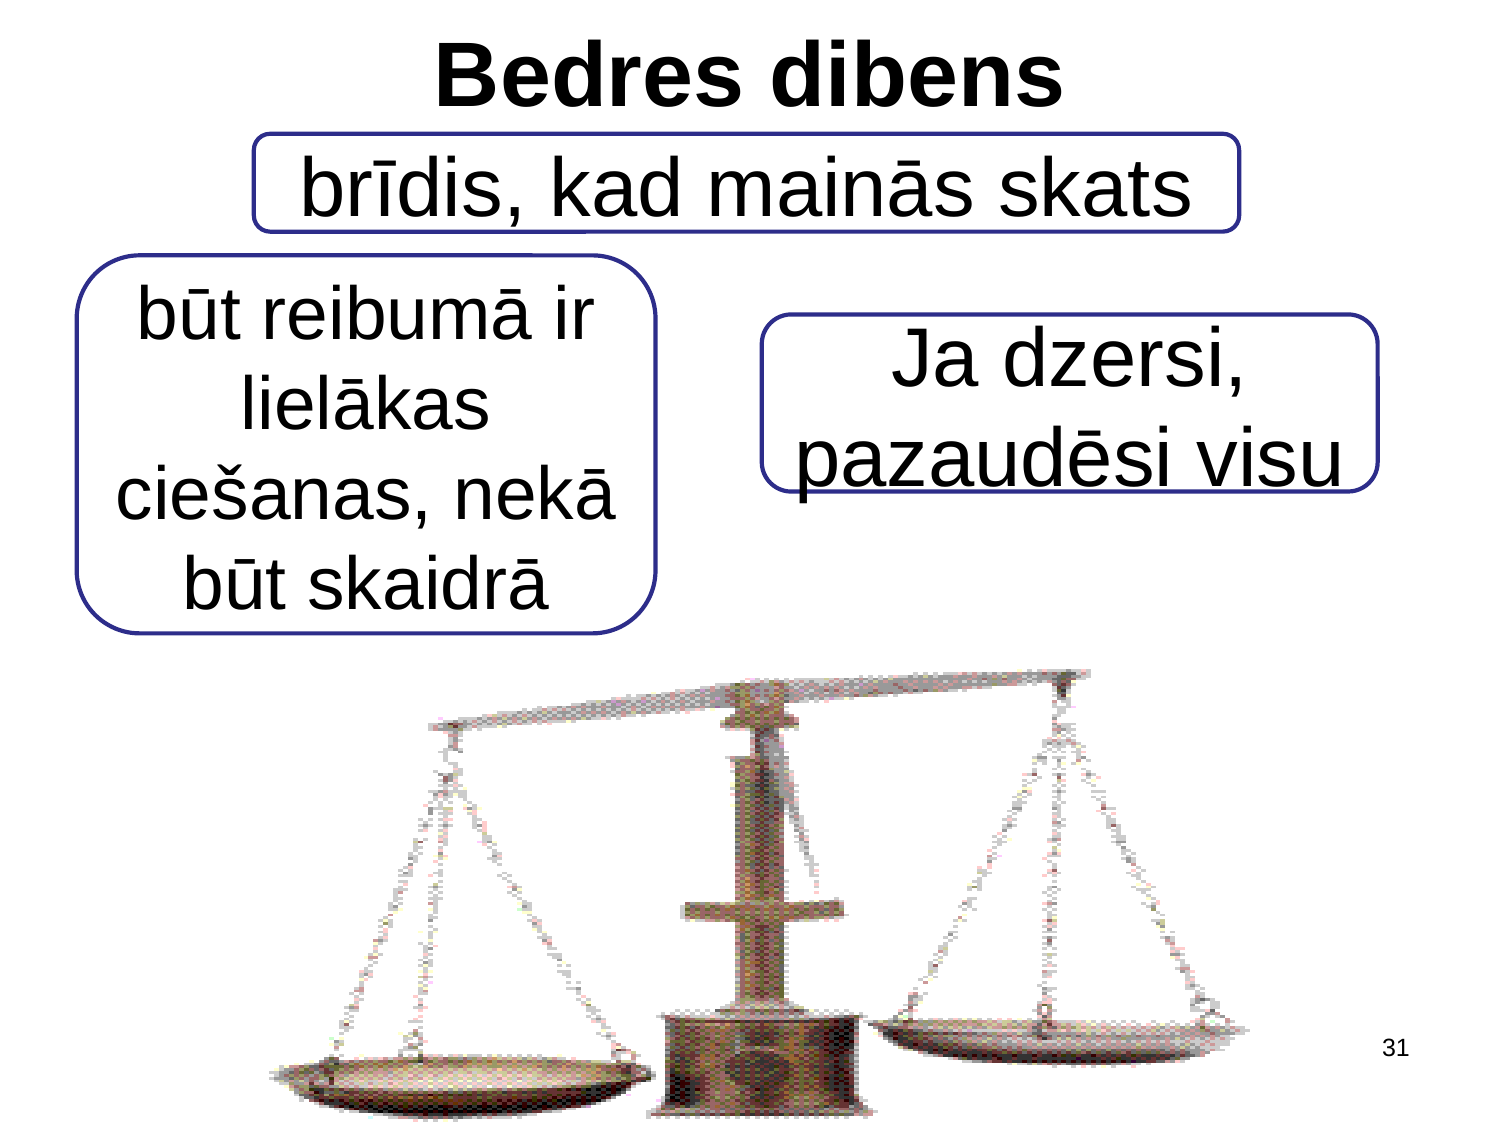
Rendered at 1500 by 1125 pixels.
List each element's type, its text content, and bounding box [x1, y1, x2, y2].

text_box Ja dzersi, pazaudēsi visu [759, 312, 1380, 494]
slide_number 31 [1259, 1024, 1426, 1103]
text_box būt reibumā ir lielākas ciešanas, nekā būt skaidrā [74, 253, 658, 636]
title Bedres dibens [0, 0, 1500, 140]
picture [265, 664, 1255, 1125]
text_box brīdis, kad mainās skats [251, 131, 1242, 234]
